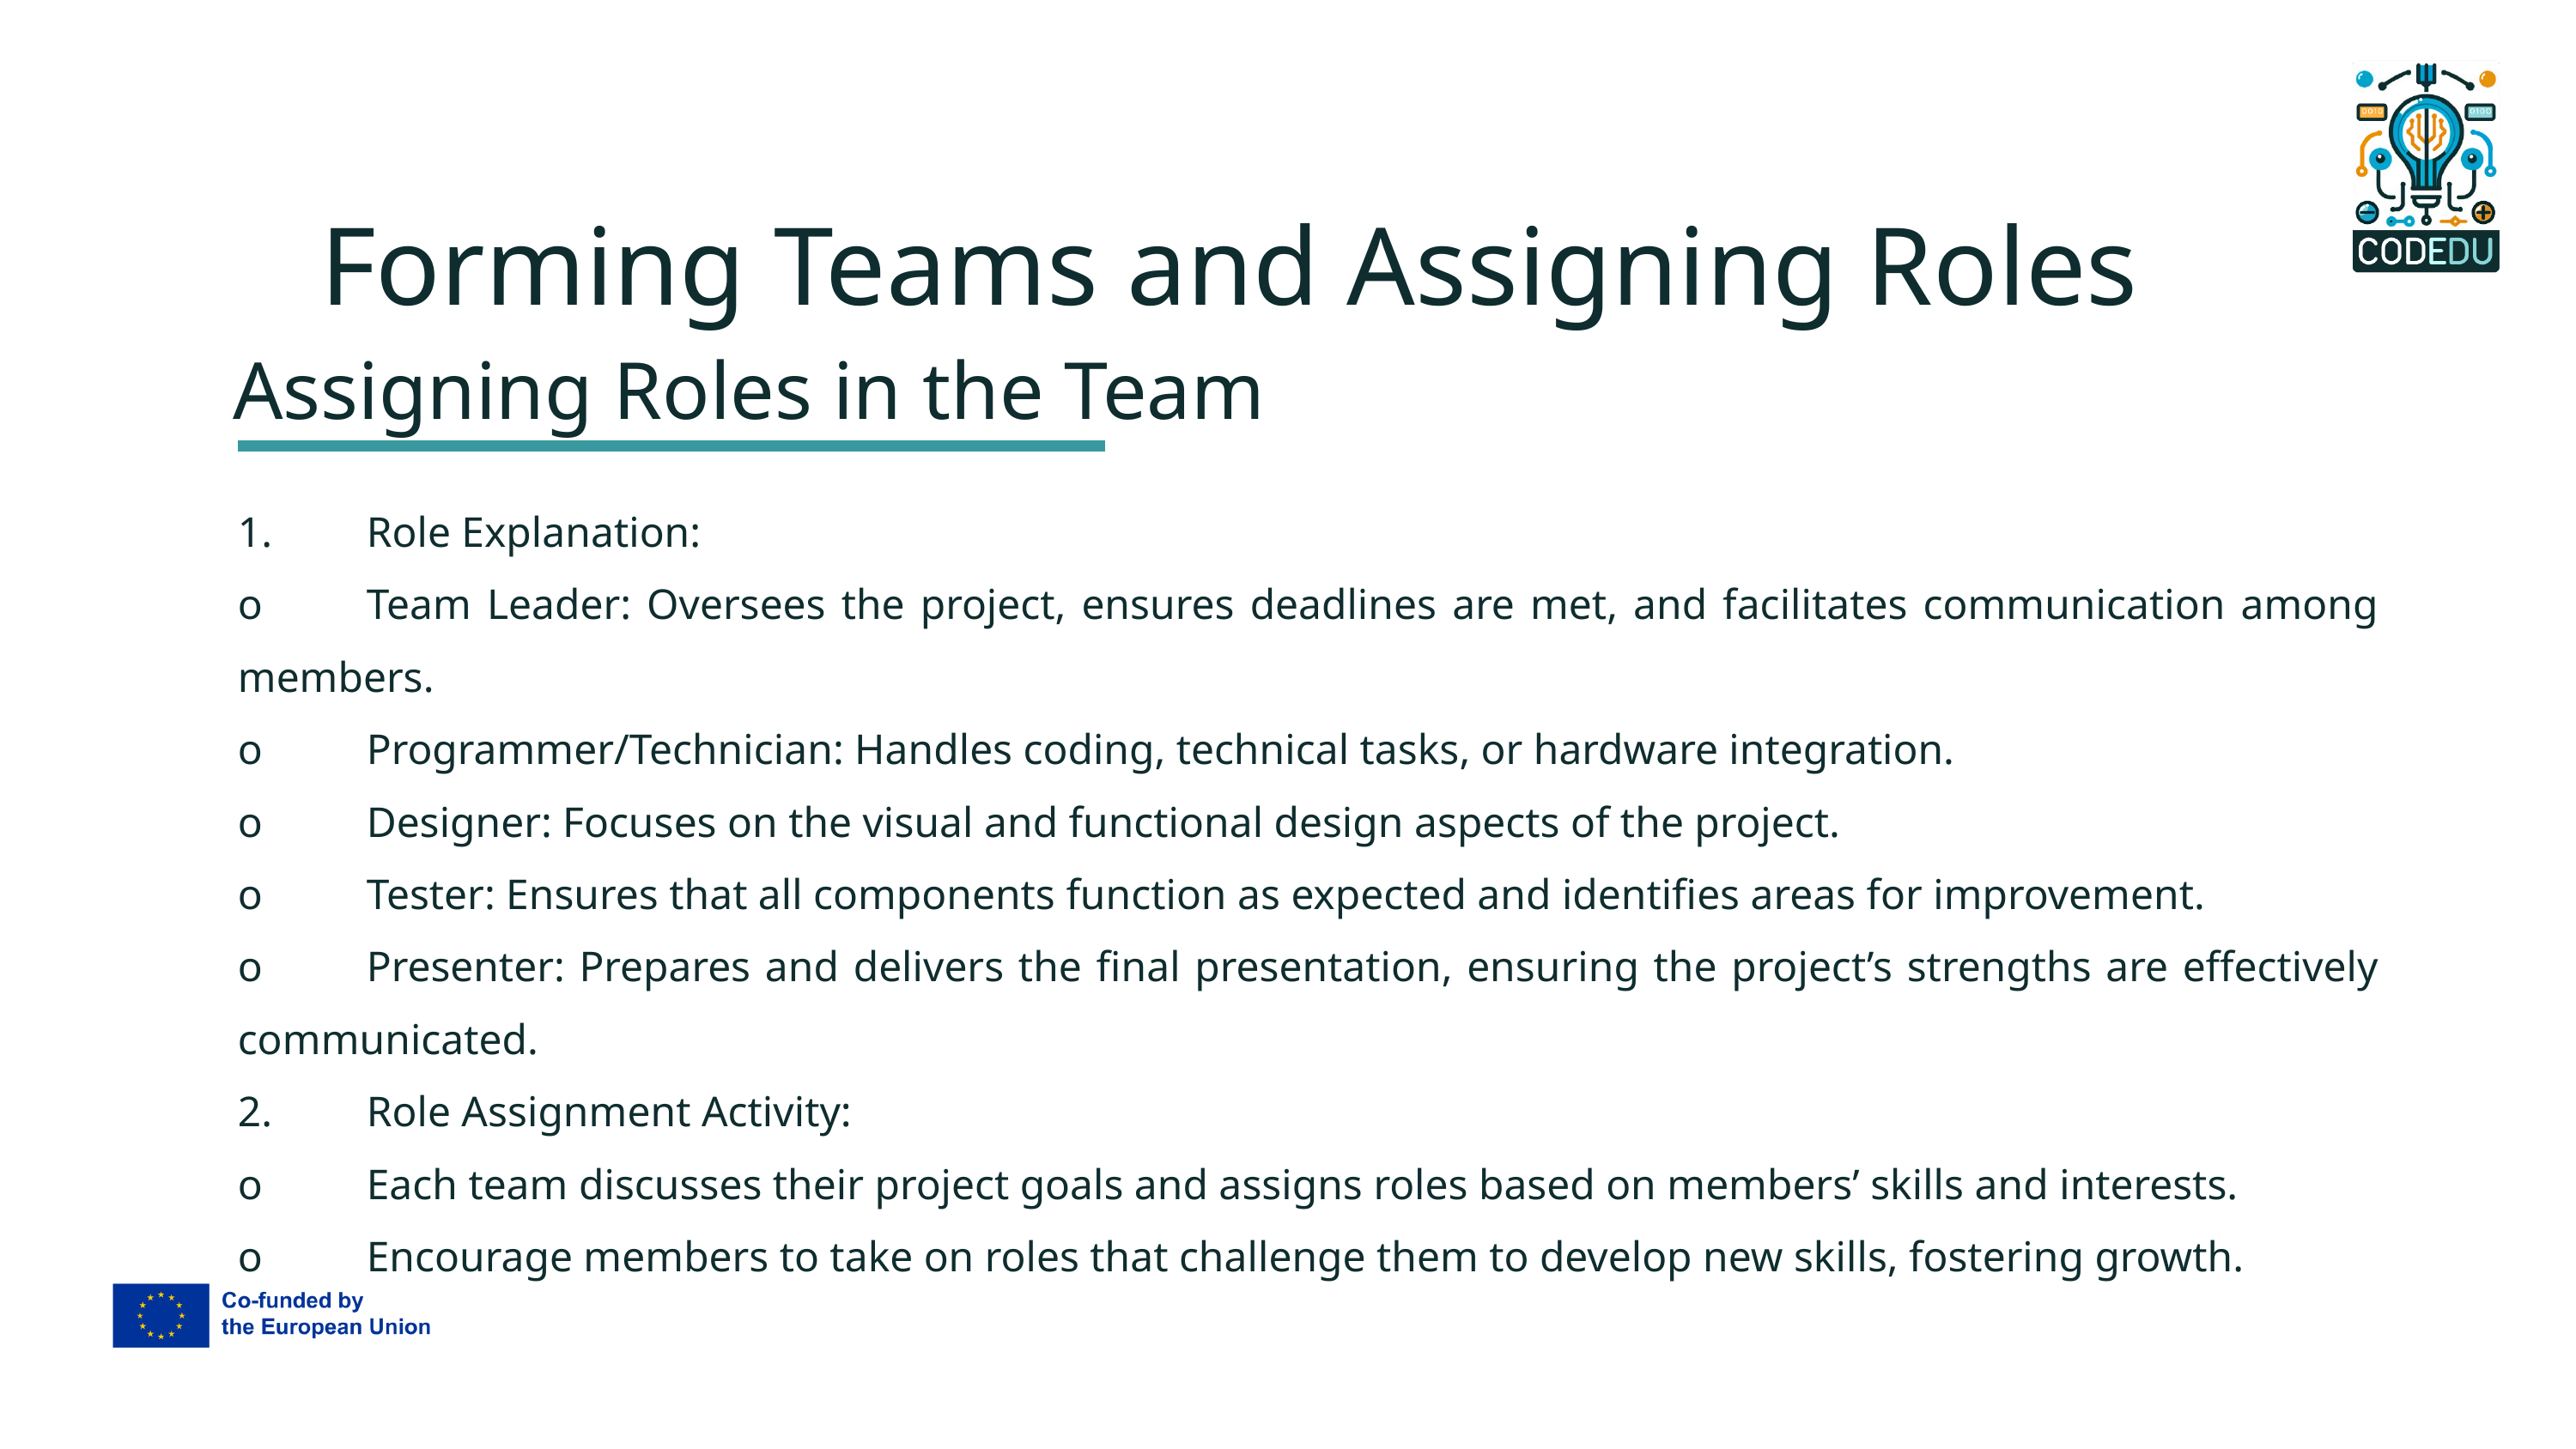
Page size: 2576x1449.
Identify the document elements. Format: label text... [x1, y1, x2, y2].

picture [2221, 0, 2576, 395]
text_box [107, 1278, 443, 1353]
text_box Forming Teams and Assigning Roles [237, 146, 2217, 327]
text_box Assigning Roles in the Team [233, 296, 2387, 435]
text_box 1. Role Explanation: o Team Leader: Oversees the project, ensures deadlines are met, and facilitates communication among members. o Programmer/Technician: Handles coding, technical tasks, or hardware integration. o Designer: Focuses on the visual and functional design aspects of the project. o Tester: Ensures that all components function as expected and identifies areas for improvement. o Presenter: Prepares and delivers the final presentation, ensuring the project’s strengths are effectively communicated. 2. Role Assignment Activity: o Each team discusses their project goals and assigns roles based on members’ skills and interests. o Encourage members to take on roles that challenge them to develop new skills, fostering growth. [237, 724, 2382, 1426]
text_box 1. Role Explanation: o Team Leader: Oversees the project, ensures deadlines are met, and facilitates communication among members. o Programmer/Technician: Handles coding, technical tasks, or hardware integration. o Designer: Focuses on the visual and functional design aspects of the project. o Tester: Ensures that all components function as expected and identifies areas for improvement. o Presenter: Prepares and delivers the final presentation, ensuring the project’s strengths are effectively communicated. 2. Role Assignment Activity: o Each team discusses their project goals and assigns roles based on members’ skills and interests. o Encourage members to take on roles that challenge them to develop new skills, fostering growth. [237, 482, 2382, 724]
